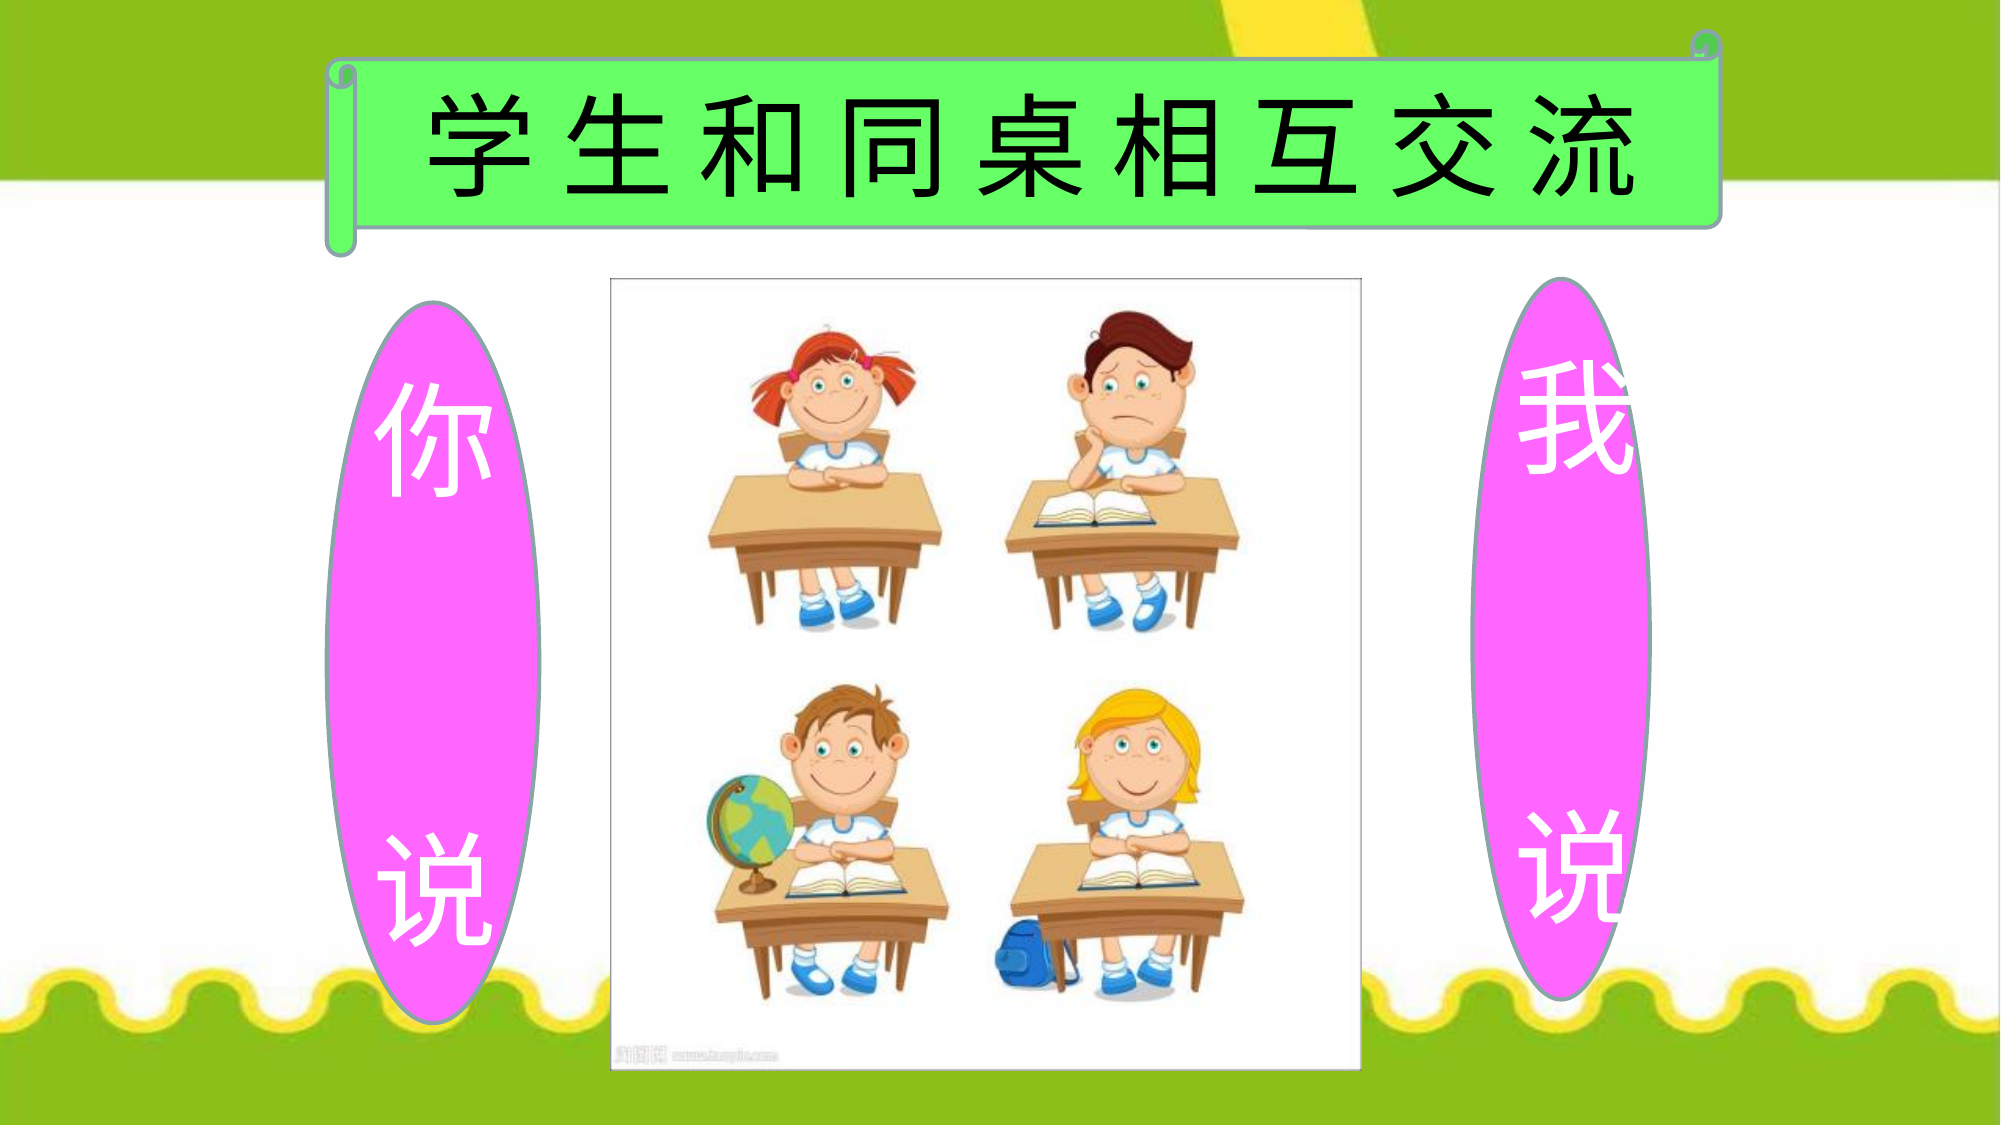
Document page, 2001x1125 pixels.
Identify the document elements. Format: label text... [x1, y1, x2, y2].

picture [0, 0, 2001, 1125]
text_box 你 说 [324, 300, 542, 1026]
text_box 学 生 和 同 桌 相 互 交 流 [324, 28, 1723, 258]
text_box 我 说 [1470, 276, 1652, 1002]
